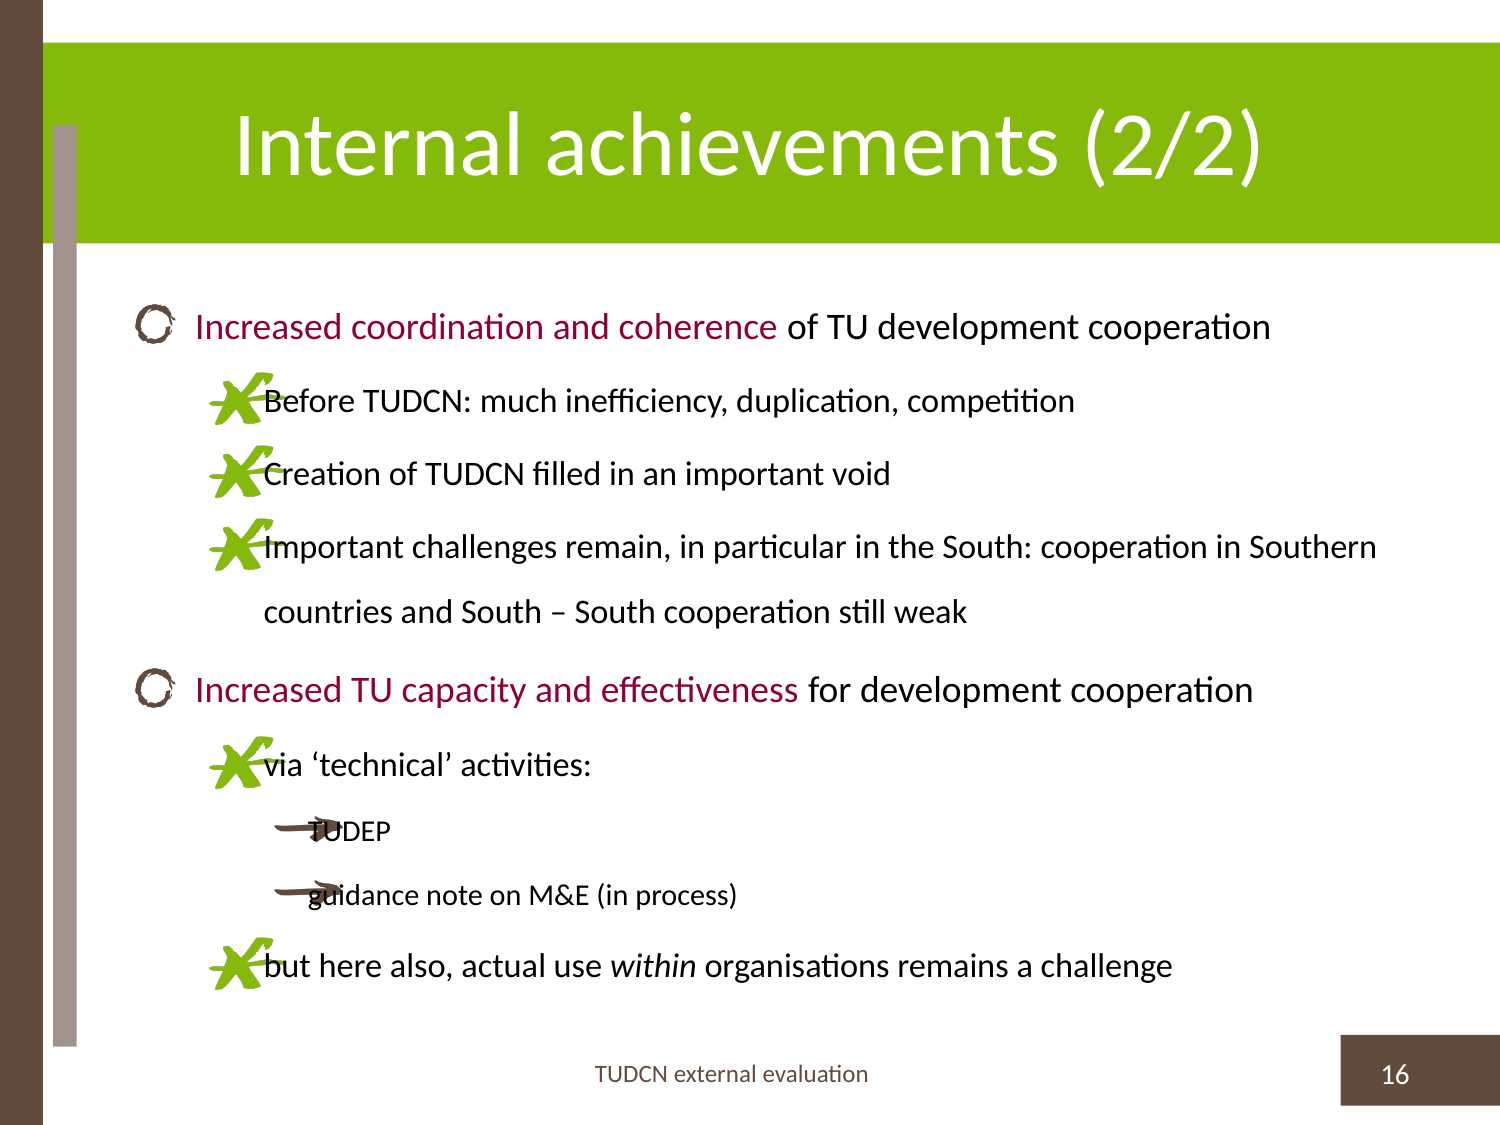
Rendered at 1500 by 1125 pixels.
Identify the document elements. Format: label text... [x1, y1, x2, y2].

picture [195, 726, 297, 799]
picture [263, 871, 328, 915]
picture [263, 807, 328, 851]
slide_number 16 [1074, 1042, 1425, 1103]
title Internal achievements (2/2) [75, 45, 1425, 233]
list Increased coordination and coherence of TU development cooperation Before TUDCN: much inefficiency, duplication, competition Creation of TUDCN filled in an important void Important challenges remain, in particular in the South: cooperation in Southern countries and South – South cooperation still weak Increased TU capacity and effectiveness for development cooperation via ‘technical’ activities: TUDEP guidance note on M&E (in process) but here also, actual use within organisations remains a challenge [112, 267, 1425, 1000]
picture [195, 927, 297, 1000]
footer TUDCN external evaluation [537, 1042, 928, 1103]
picture [195, 362, 297, 581]
picture [127, 297, 182, 351]
picture [127, 661, 182, 715]
